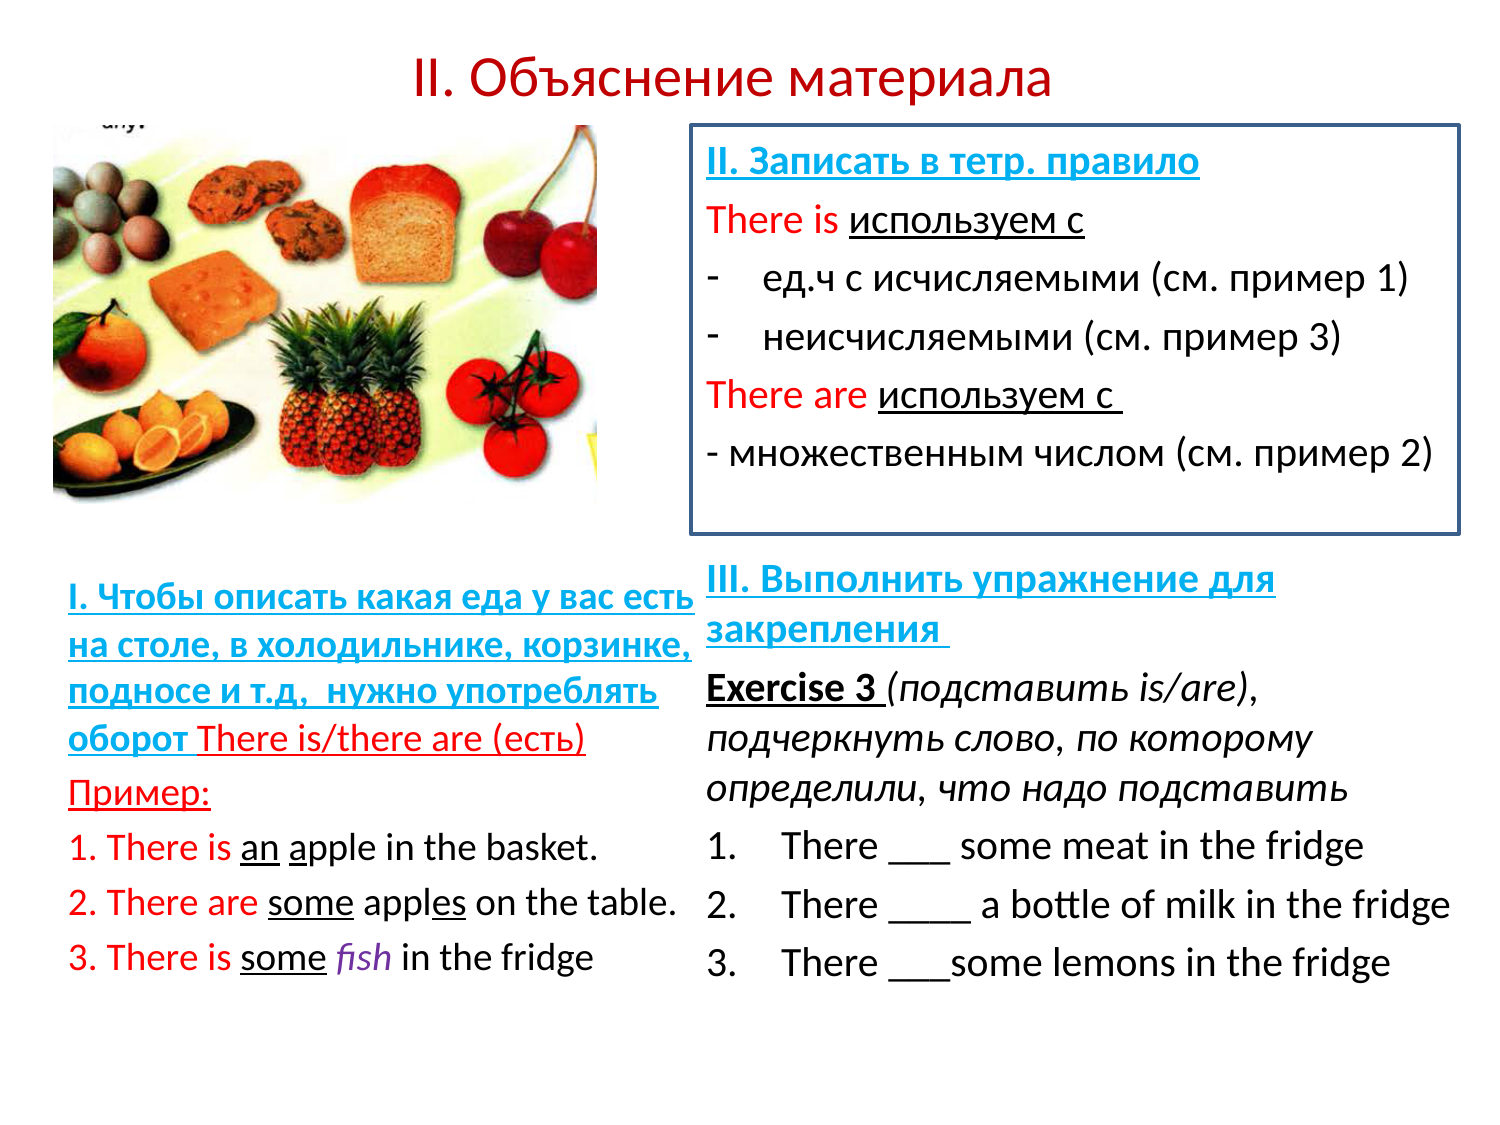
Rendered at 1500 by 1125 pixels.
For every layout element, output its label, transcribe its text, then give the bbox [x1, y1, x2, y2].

picture [52, 125, 597, 504]
text_box III. Выполнить упражнение для закрепления Exercise 3 (подставить is/are), подчеркнуть слово, по которому определили, что надо подставить There ___ some meat in the fridge There ____ a bottle of milk in the fridge There ___some lemons in the fridge [690, 543, 1483, 1106]
text_box [689, 123, 1461, 536]
text_box I. Чтобы описать какая еда у вас есть на столе, в холодильнике, корзинке, подносе и т.д, нужно употреблять оборот There is/there are (есть) Пример: 1. There is an apple in the basket. 2. There are some apples on the table. 3. There is some fish in the fridge [52, 563, 715, 1031]
title II. Объяснение материала [41, 45, 1425, 102]
list II. Записать в тетр. правило There is используем с ед.ч с исчисляемыми (см. пример 1) неисчисляемыми (см. пример 3) There are используем с - множественным числом (см. пример 2) [690, 125, 1477, 543]
